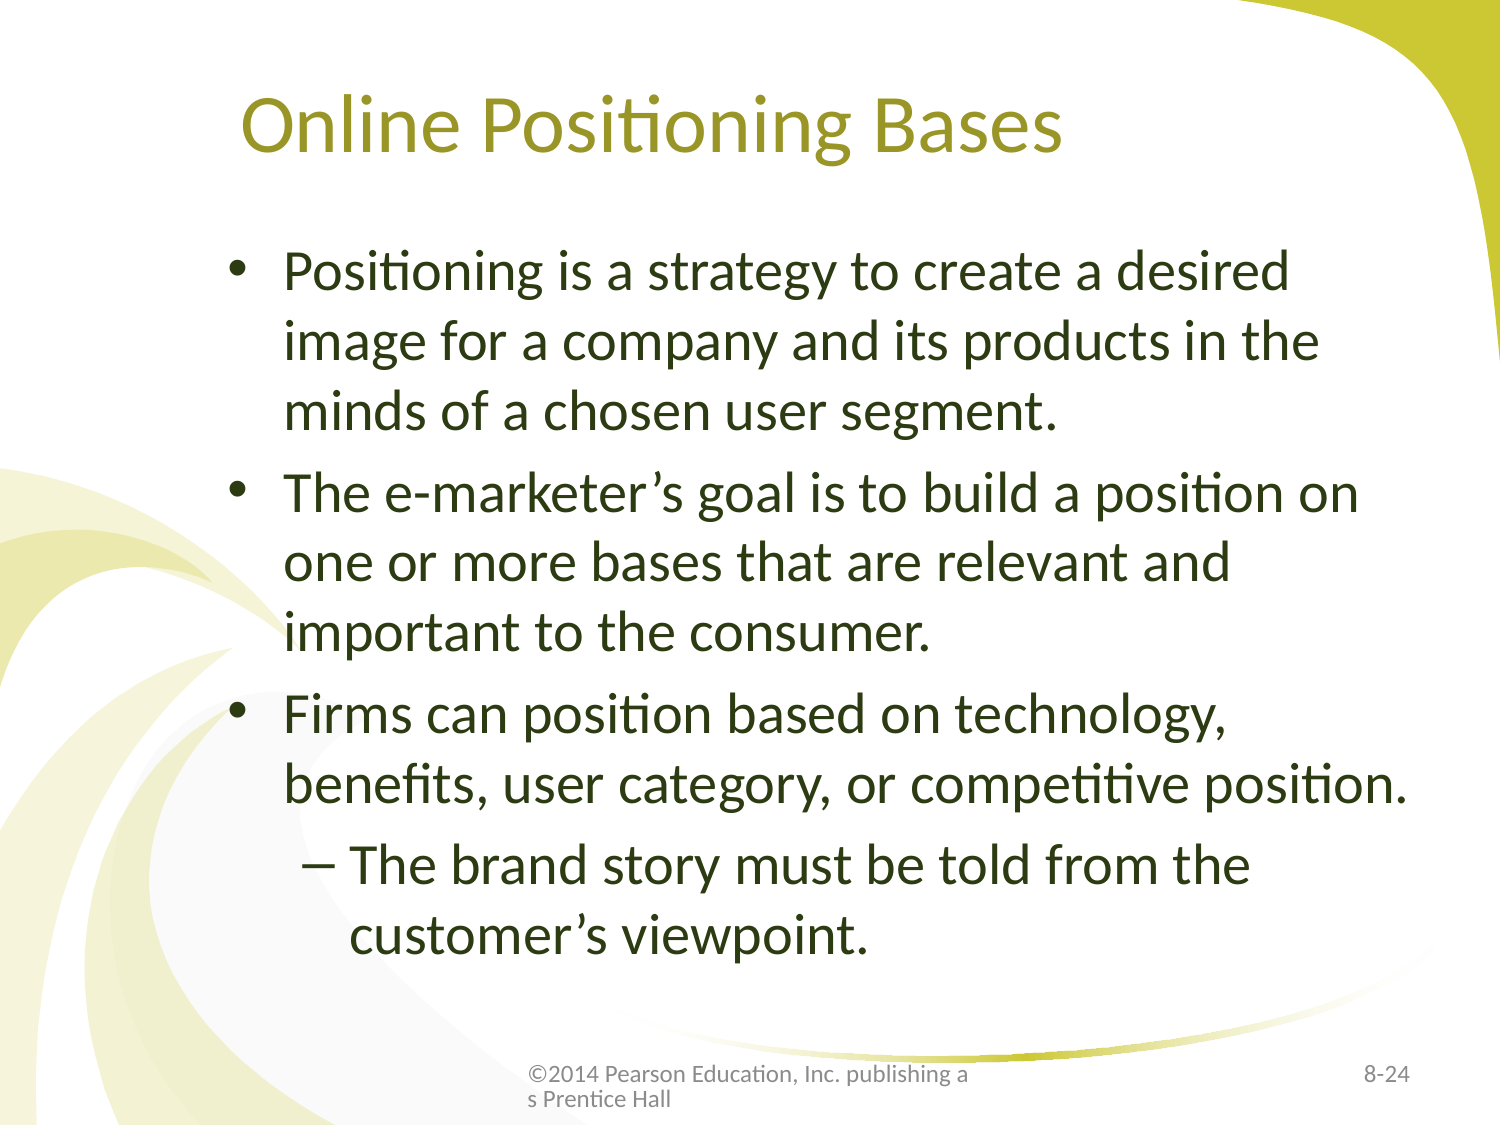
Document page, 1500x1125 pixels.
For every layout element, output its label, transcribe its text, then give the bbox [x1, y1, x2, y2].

slide_number 8-24 [1074, 1042, 1425, 1103]
title Online Positioning Bases [225, 37, 1438, 200]
footer ©2014 Pearson Education, Inc. publishing as Prentice Hall [512, 1042, 988, 1103]
list Positioning is a strategy to create a desired image for a company and its products in the minds of a chosen user segment. The e-marketer’s goal is to build a position on one or more bases that are relevant and important to the consumer. Firms can position based on technology, benefits, user category, or competitive position. The brand story must be told from the customer’s viewpoint. [212, 224, 1438, 1000]
